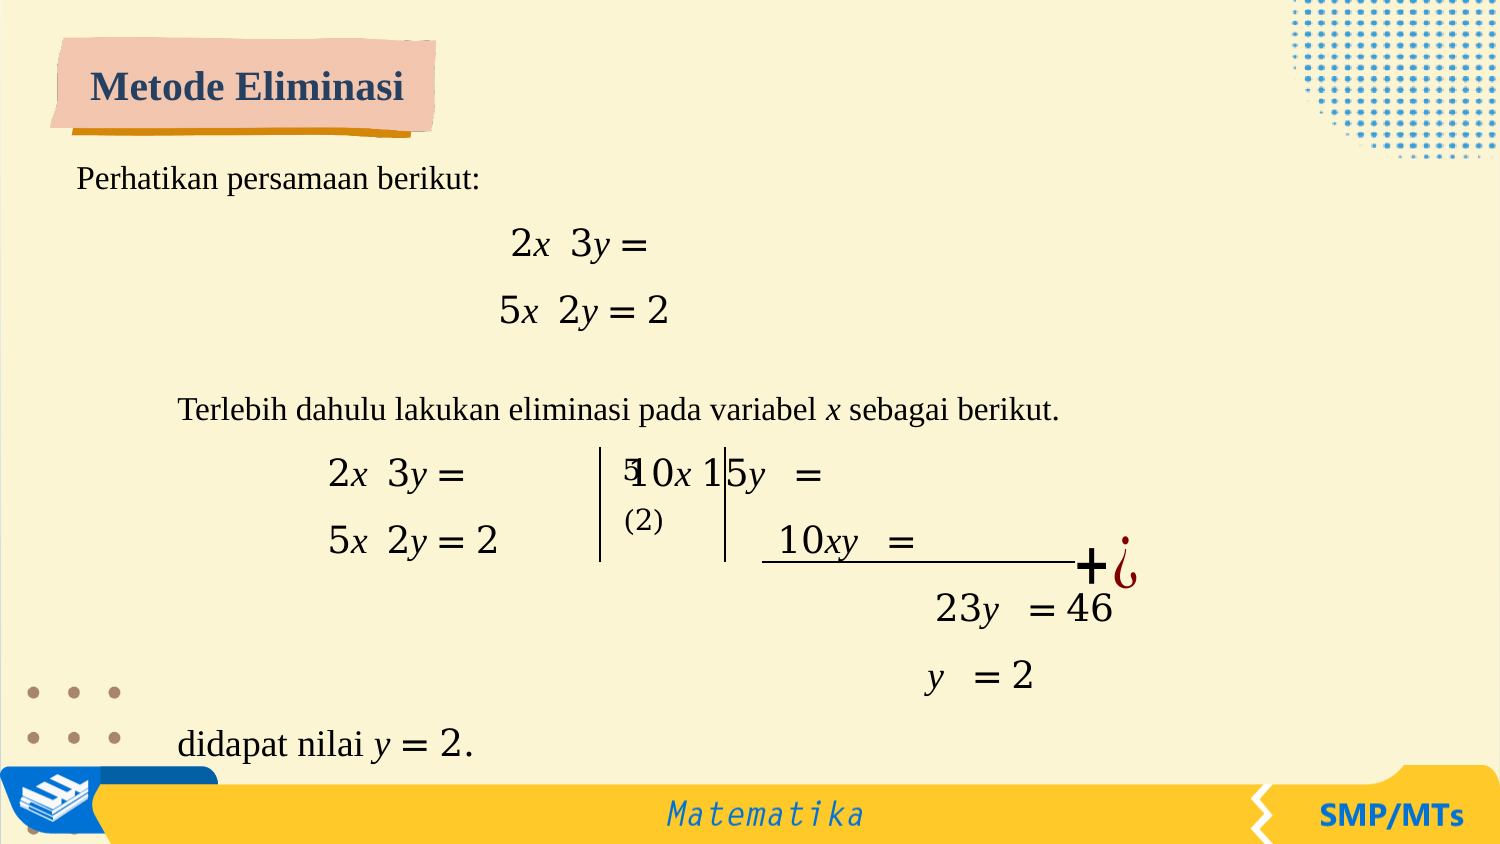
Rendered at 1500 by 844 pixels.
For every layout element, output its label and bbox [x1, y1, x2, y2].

text_box [162, 358, 1451, 776]
picture [0, 0, 1500, 844]
text_box [49, 37, 445, 138]
